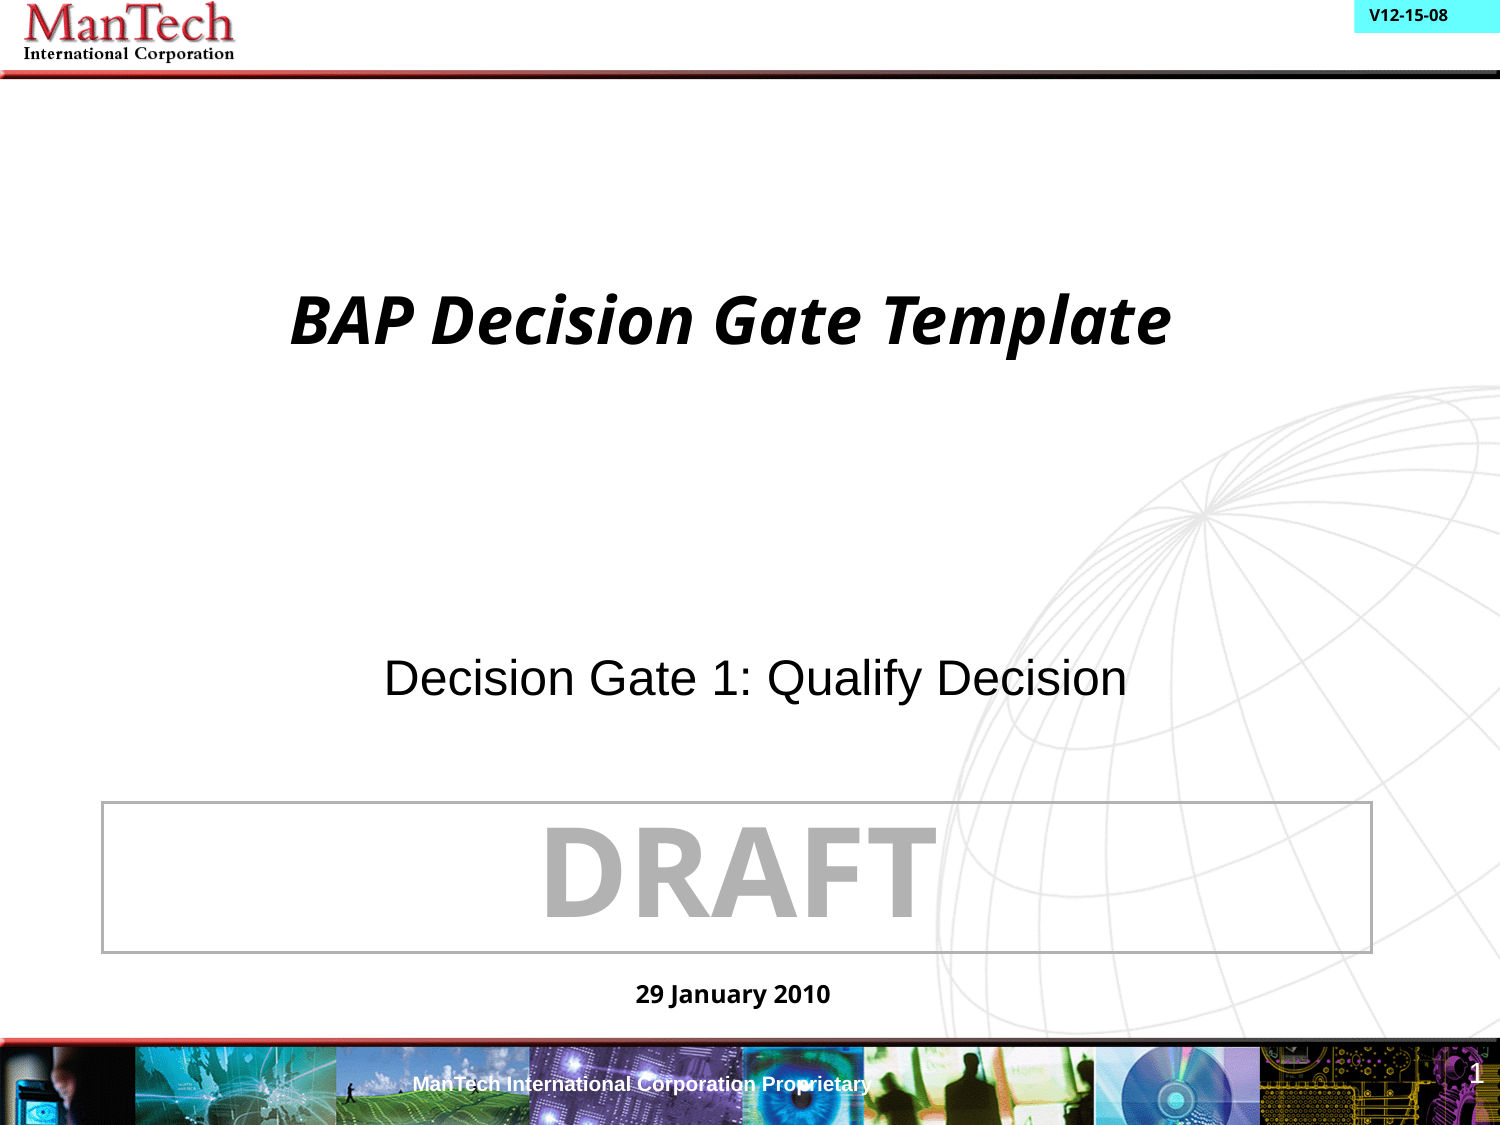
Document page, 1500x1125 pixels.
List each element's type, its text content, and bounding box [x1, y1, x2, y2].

text_box DRAFT [102, 802, 1372, 953]
subtitle Decision Gate 1: Qualify Decision [326, 637, 1185, 726]
slide_number 1 [1149, 1046, 1500, 1125]
title BAP Decision Gate Template [93, 270, 1369, 366]
text_box 29 January 2010 [541, 974, 925, 1017]
